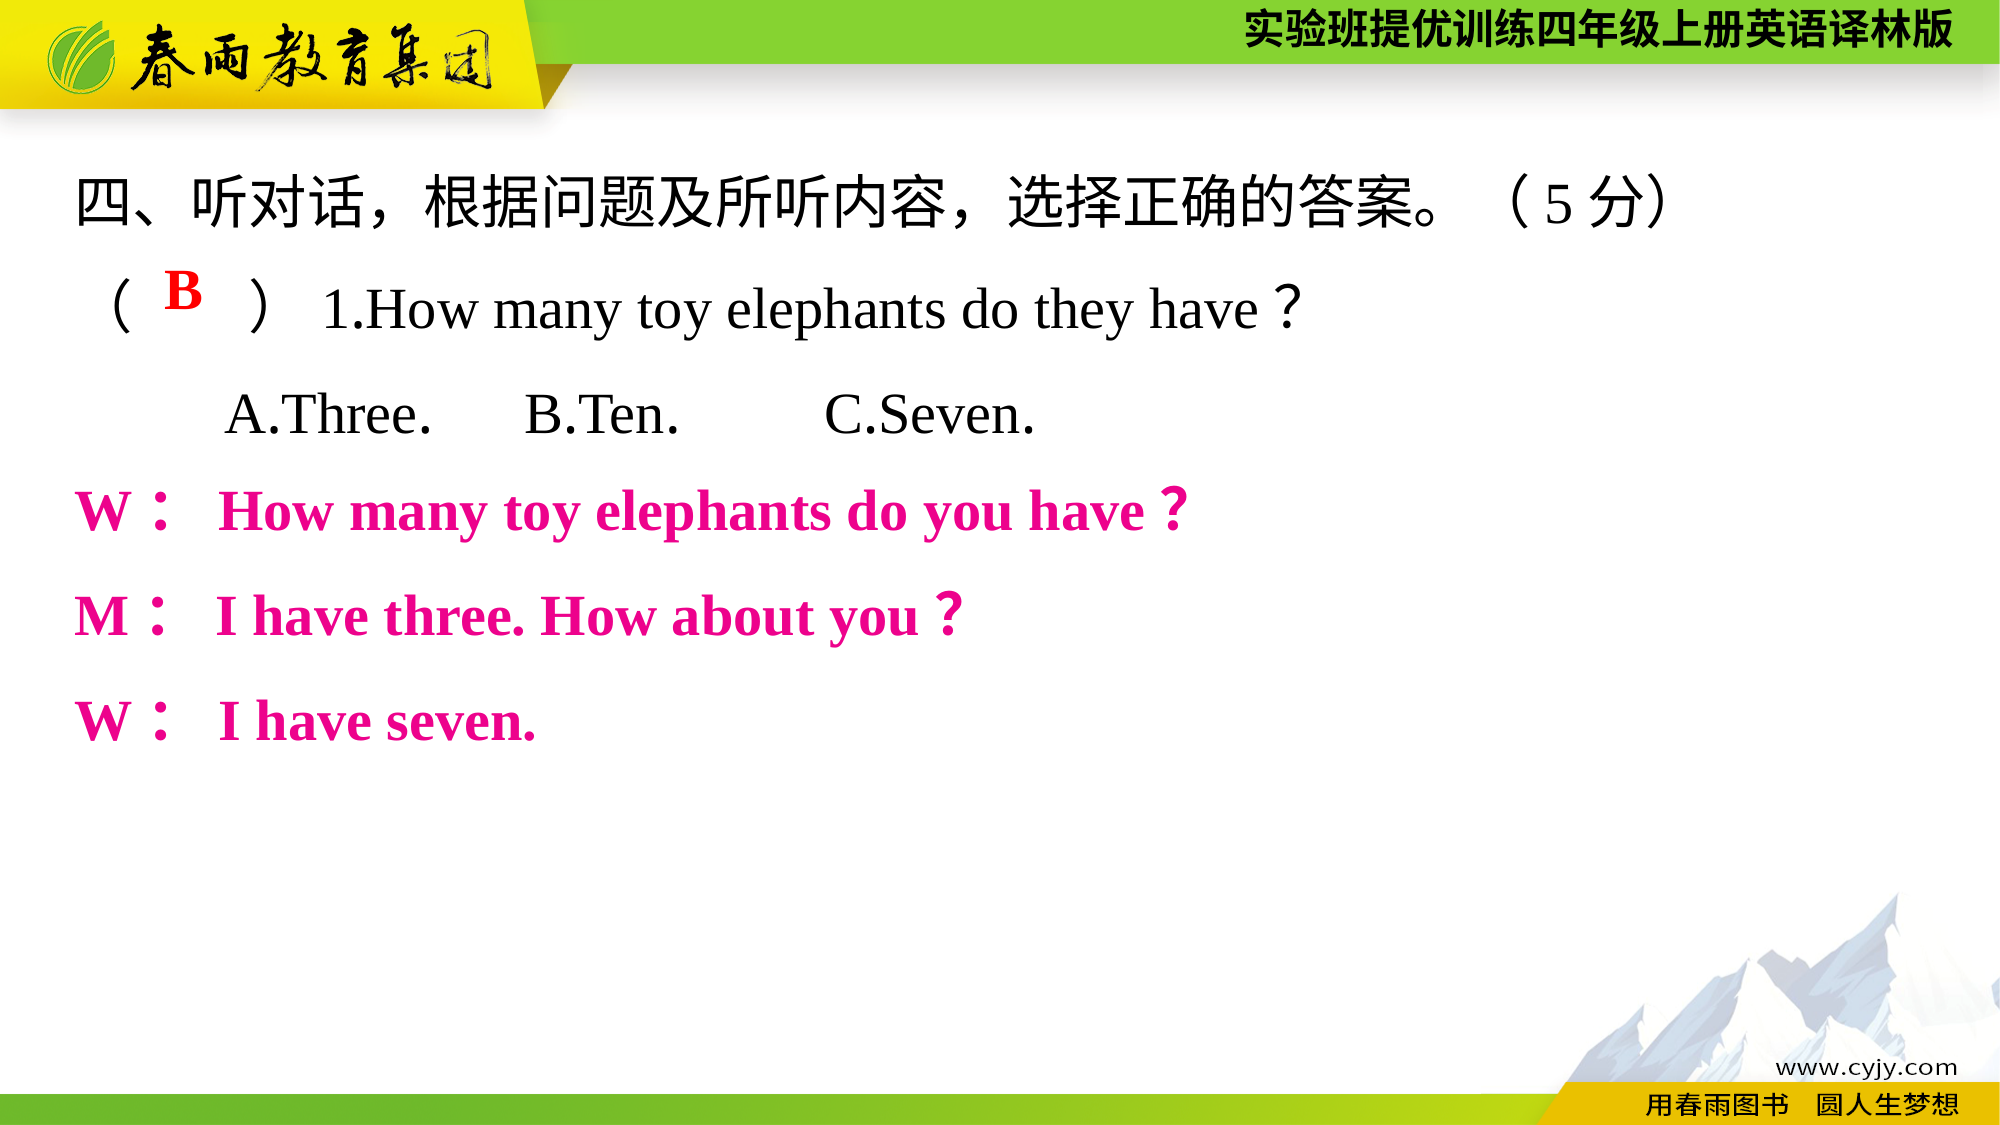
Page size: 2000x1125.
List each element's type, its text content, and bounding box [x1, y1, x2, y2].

picture [0, 0, 2000, 1125]
text_box W：How many toy elephants do you have？ M：I have three. How about you？ W：I have seven. [59, 430, 1944, 760]
text_box B [149, 243, 219, 329]
list 四、听对话，根据问题及所听内容，选择正确的答案。（5分） （ ）1.How many toy elephants do they have？ A.Three. B.Ten. C.Seven. [59, 122, 1944, 430]
